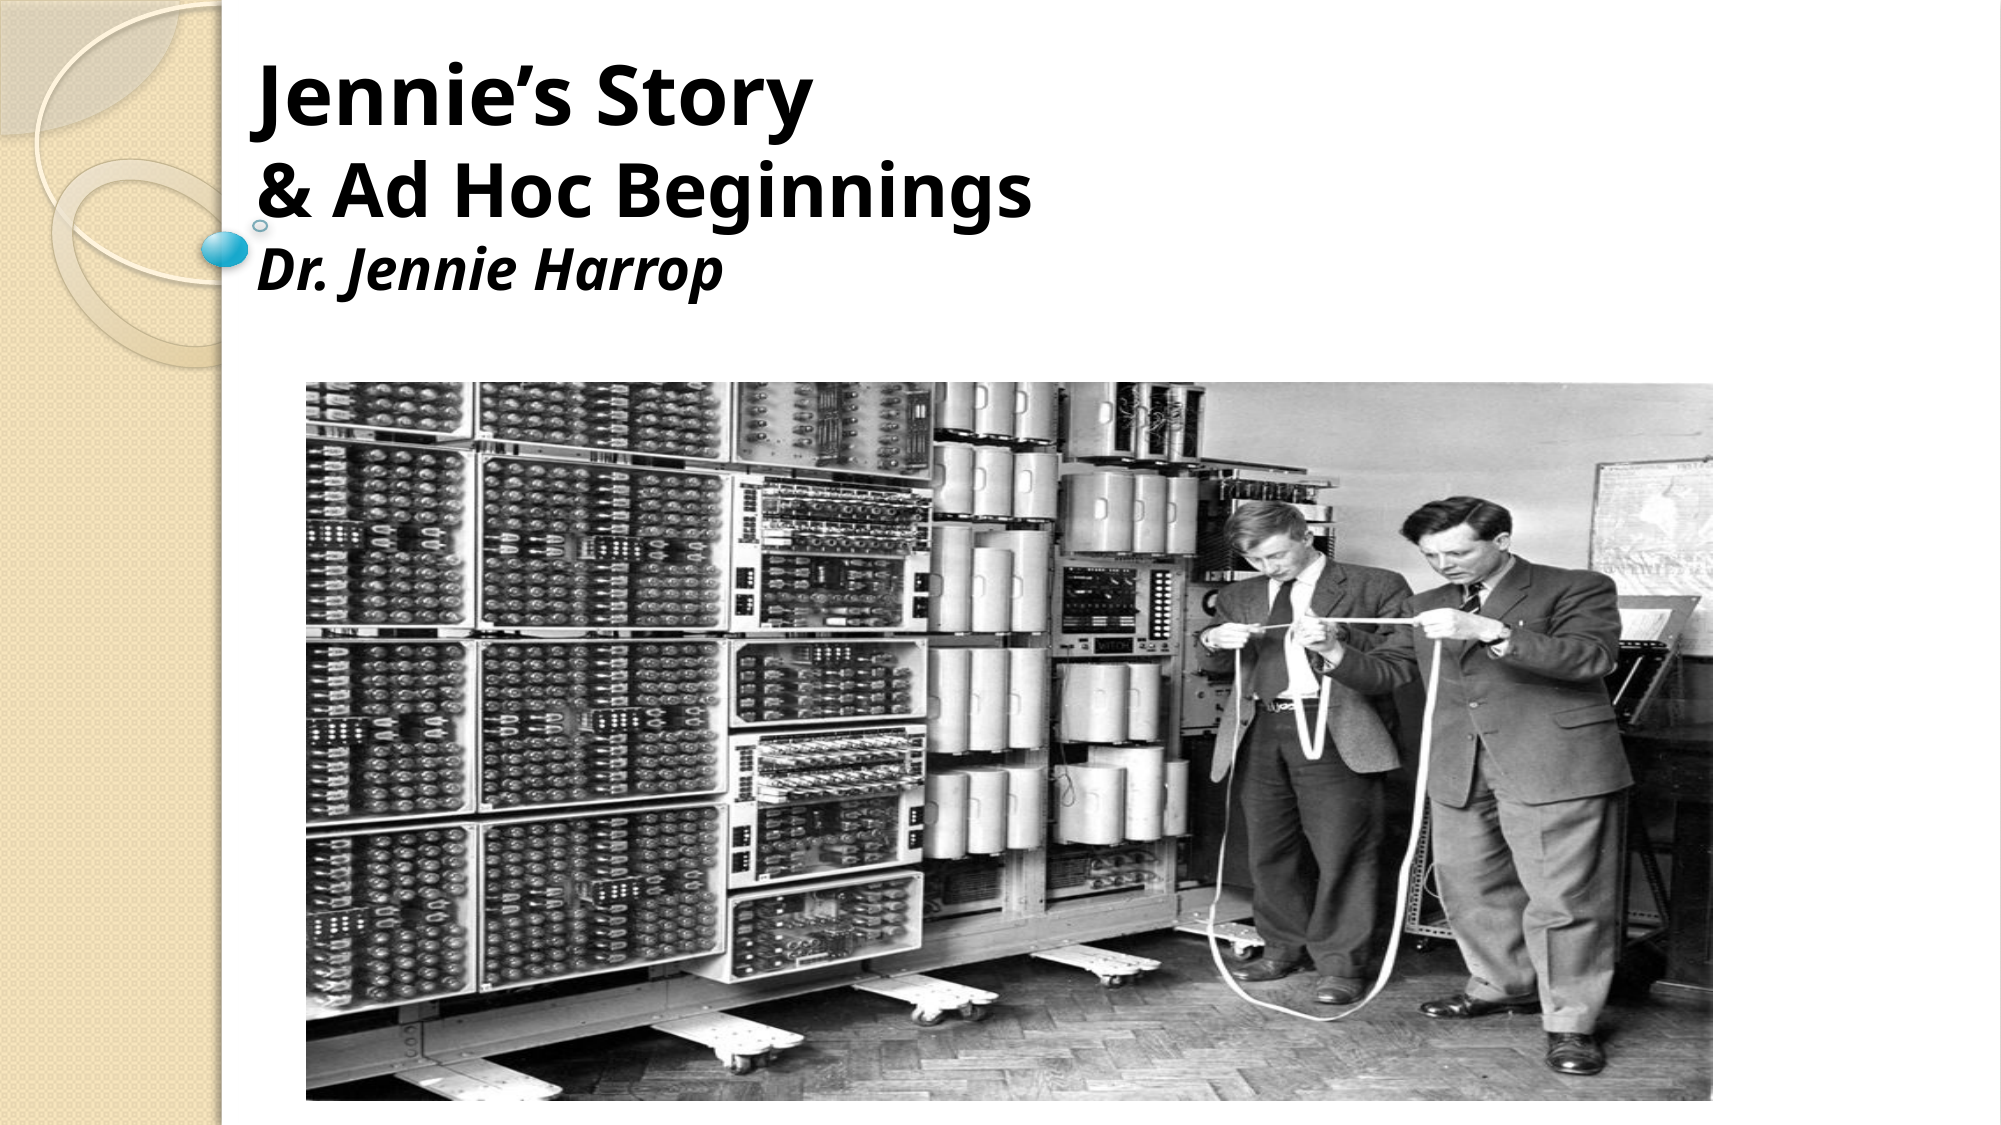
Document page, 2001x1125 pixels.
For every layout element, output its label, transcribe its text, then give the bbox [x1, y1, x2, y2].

subtitle Jennie’s Story & Ad Hoc Beginnings Dr. Jennie Harrop [237, 42, 1891, 527]
picture [305, 382, 1714, 1102]
